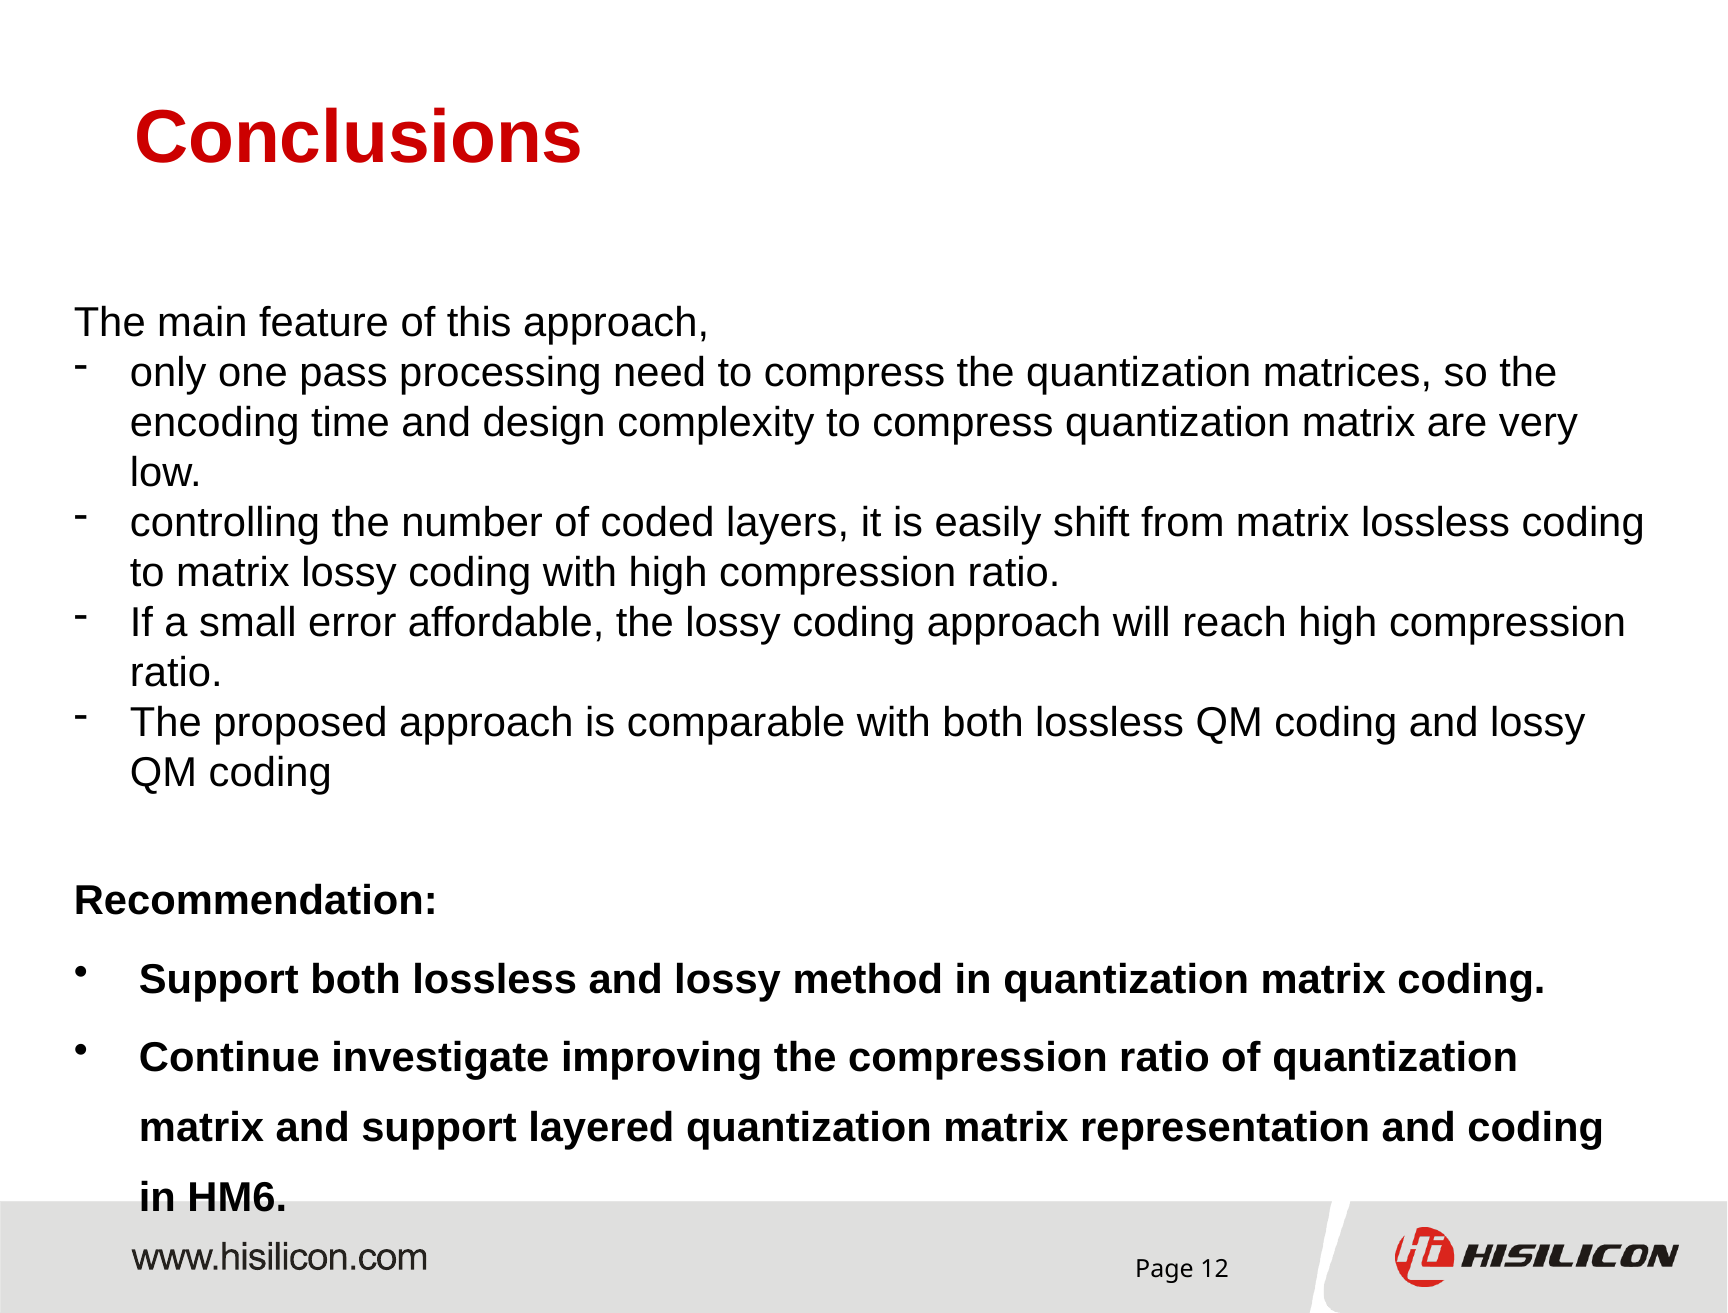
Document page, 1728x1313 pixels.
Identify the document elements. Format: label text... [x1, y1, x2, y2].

text_box The main feature of this approach, only one pass processing need to compress the quantization matrices, so the encoding time and design complexity to compress quantization matrix are very low. controlling the number of coded layers, it is easily shift from matrix lossless coding to matrix lossy coding with high compression ratio. If a small error affordable, the lossy coding approach will reach high compression ratio. The proposed approach is comparable with both lossless QM coding and lossy QM coding Recommendation: Support both lossless and lossy method in quantization matrix coding. Continue investigate improving the compression ratio of quantization matrix and support layered quantization matrix representation and coding in HM6. [58, 287, 1667, 1166]
title Conclusions [119, 52, 1663, 214]
slide_number Page 12 [1135, 1224, 1338, 1313]
picture [0, 1201, 1728, 1313]
